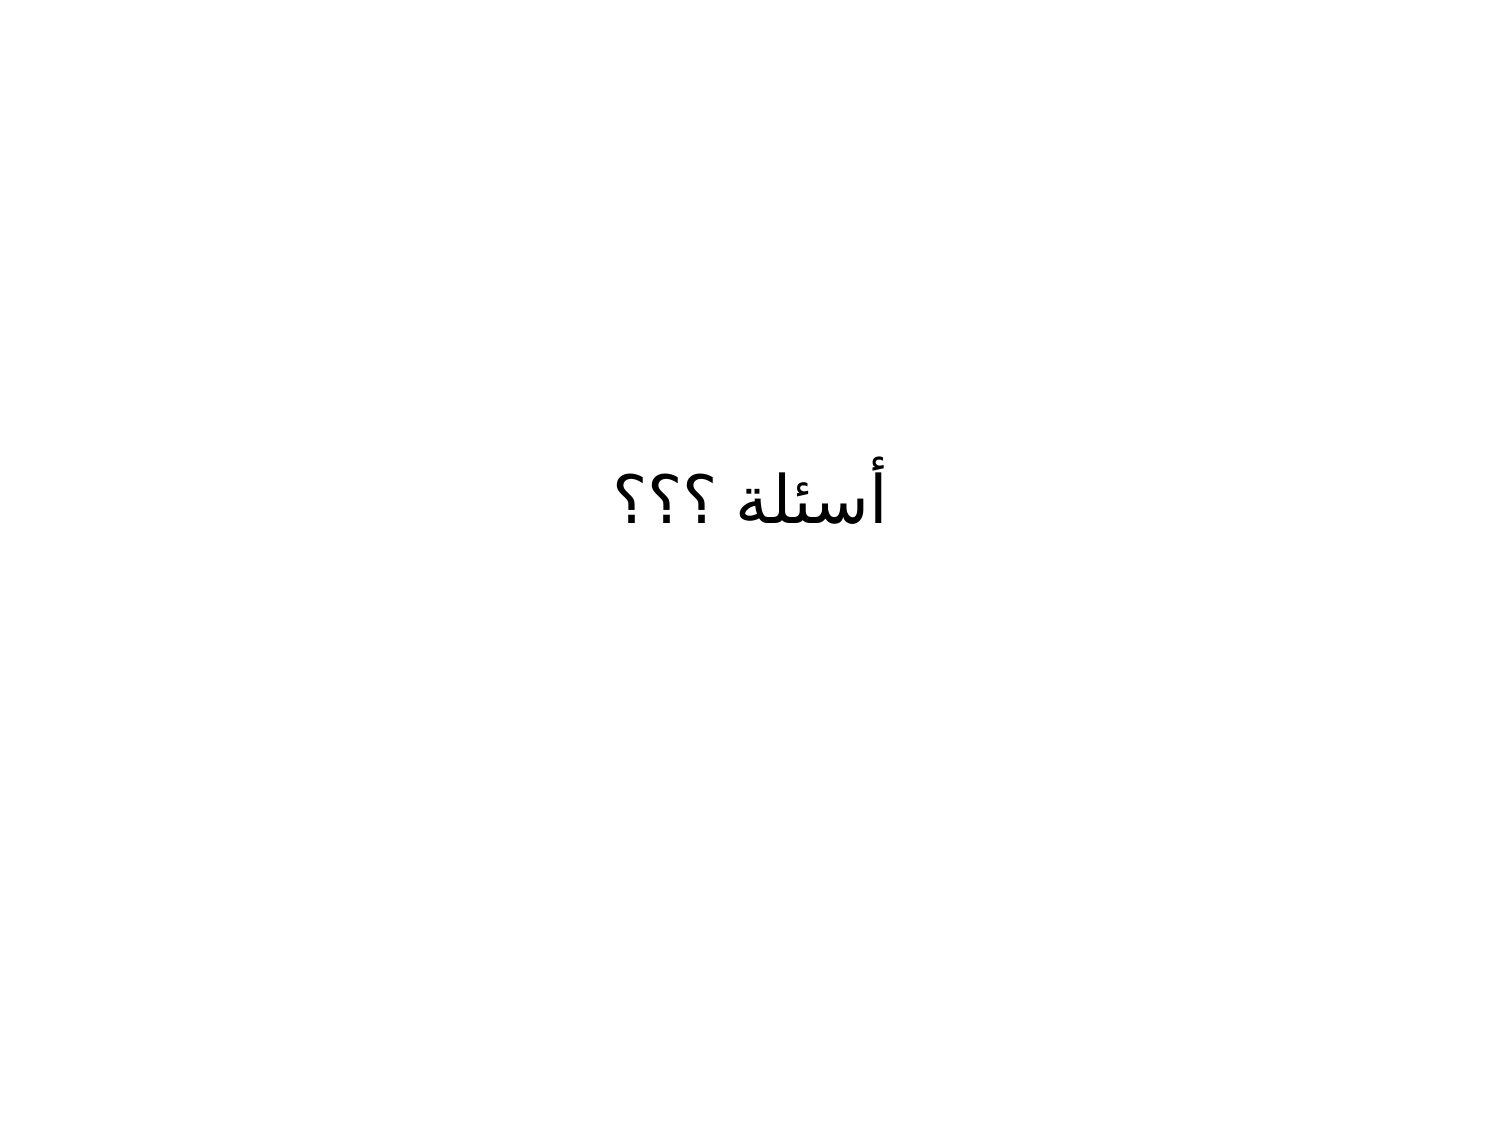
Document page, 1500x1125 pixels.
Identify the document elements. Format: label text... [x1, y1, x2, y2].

list أسئلة ؟؟؟ [75, 262, 1425, 1005]
